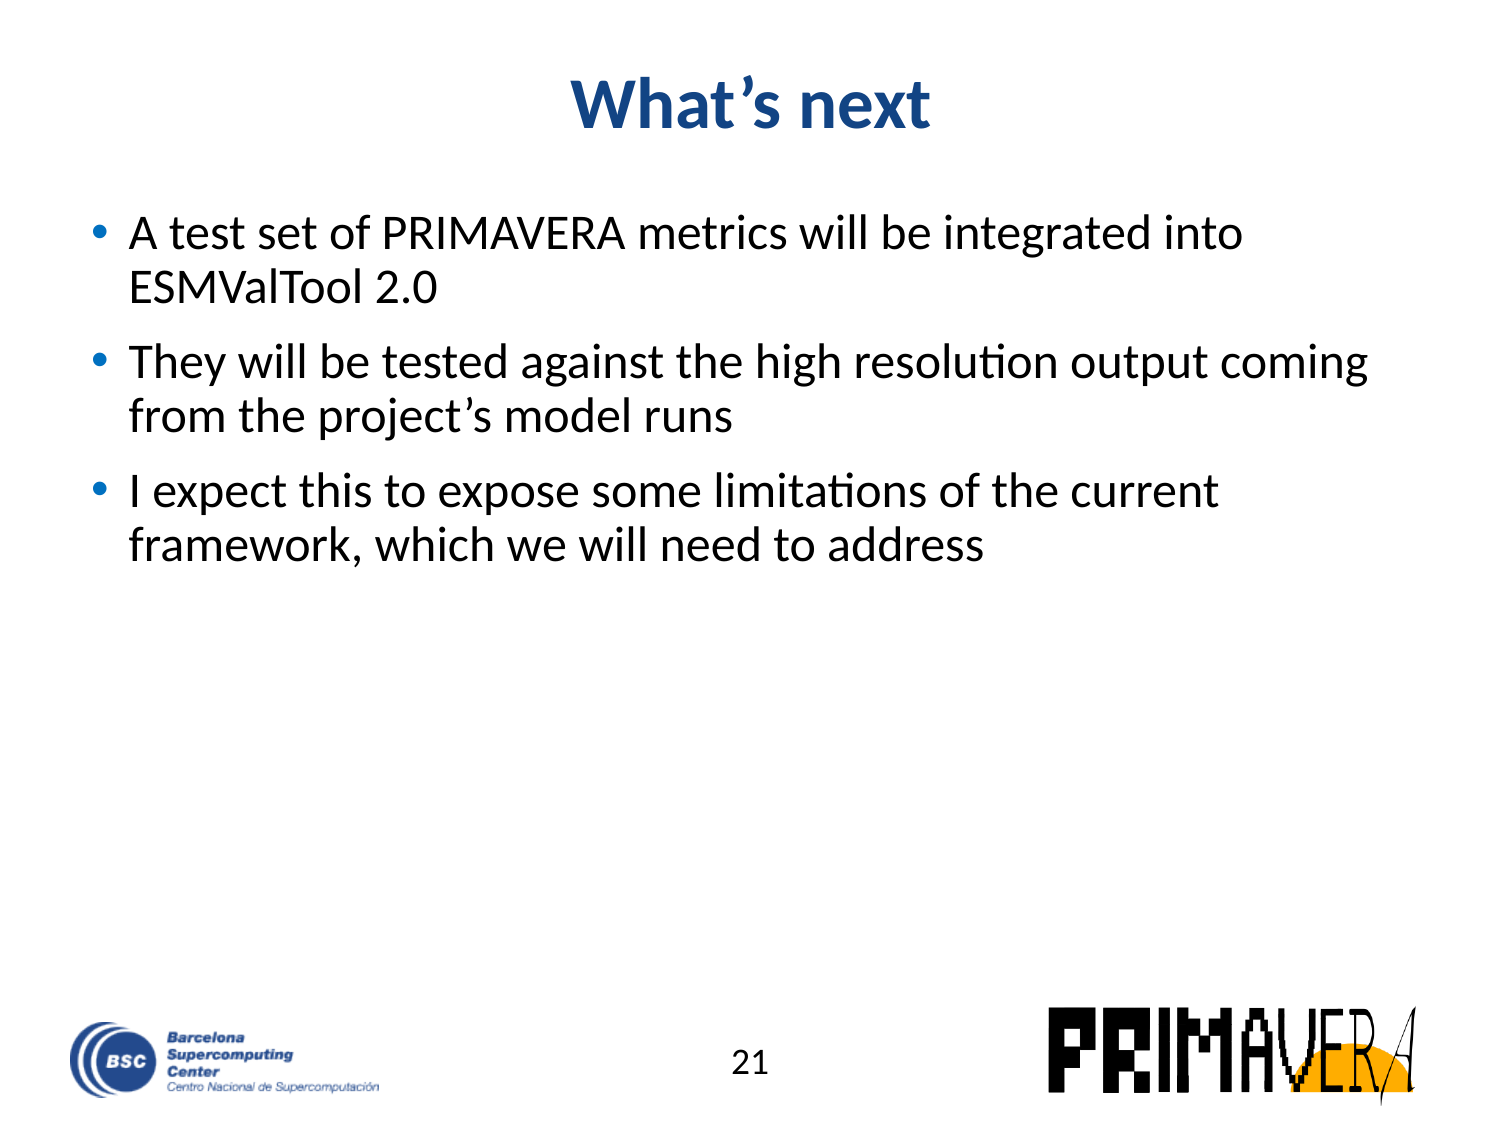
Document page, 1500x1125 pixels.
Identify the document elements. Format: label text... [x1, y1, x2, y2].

list A test set of PRIMAVERA metrics will be integrated into ESMValTool 2.0 They will be tested against the high resolution output coming from the project’s model runs I expect this to expose some limitations of the current framework, which we will need to address [76, 199, 1427, 993]
picture [1034, 991, 1430, 1106]
picture [70, 1022, 379, 1098]
title What’s next [76, 35, 1427, 174]
